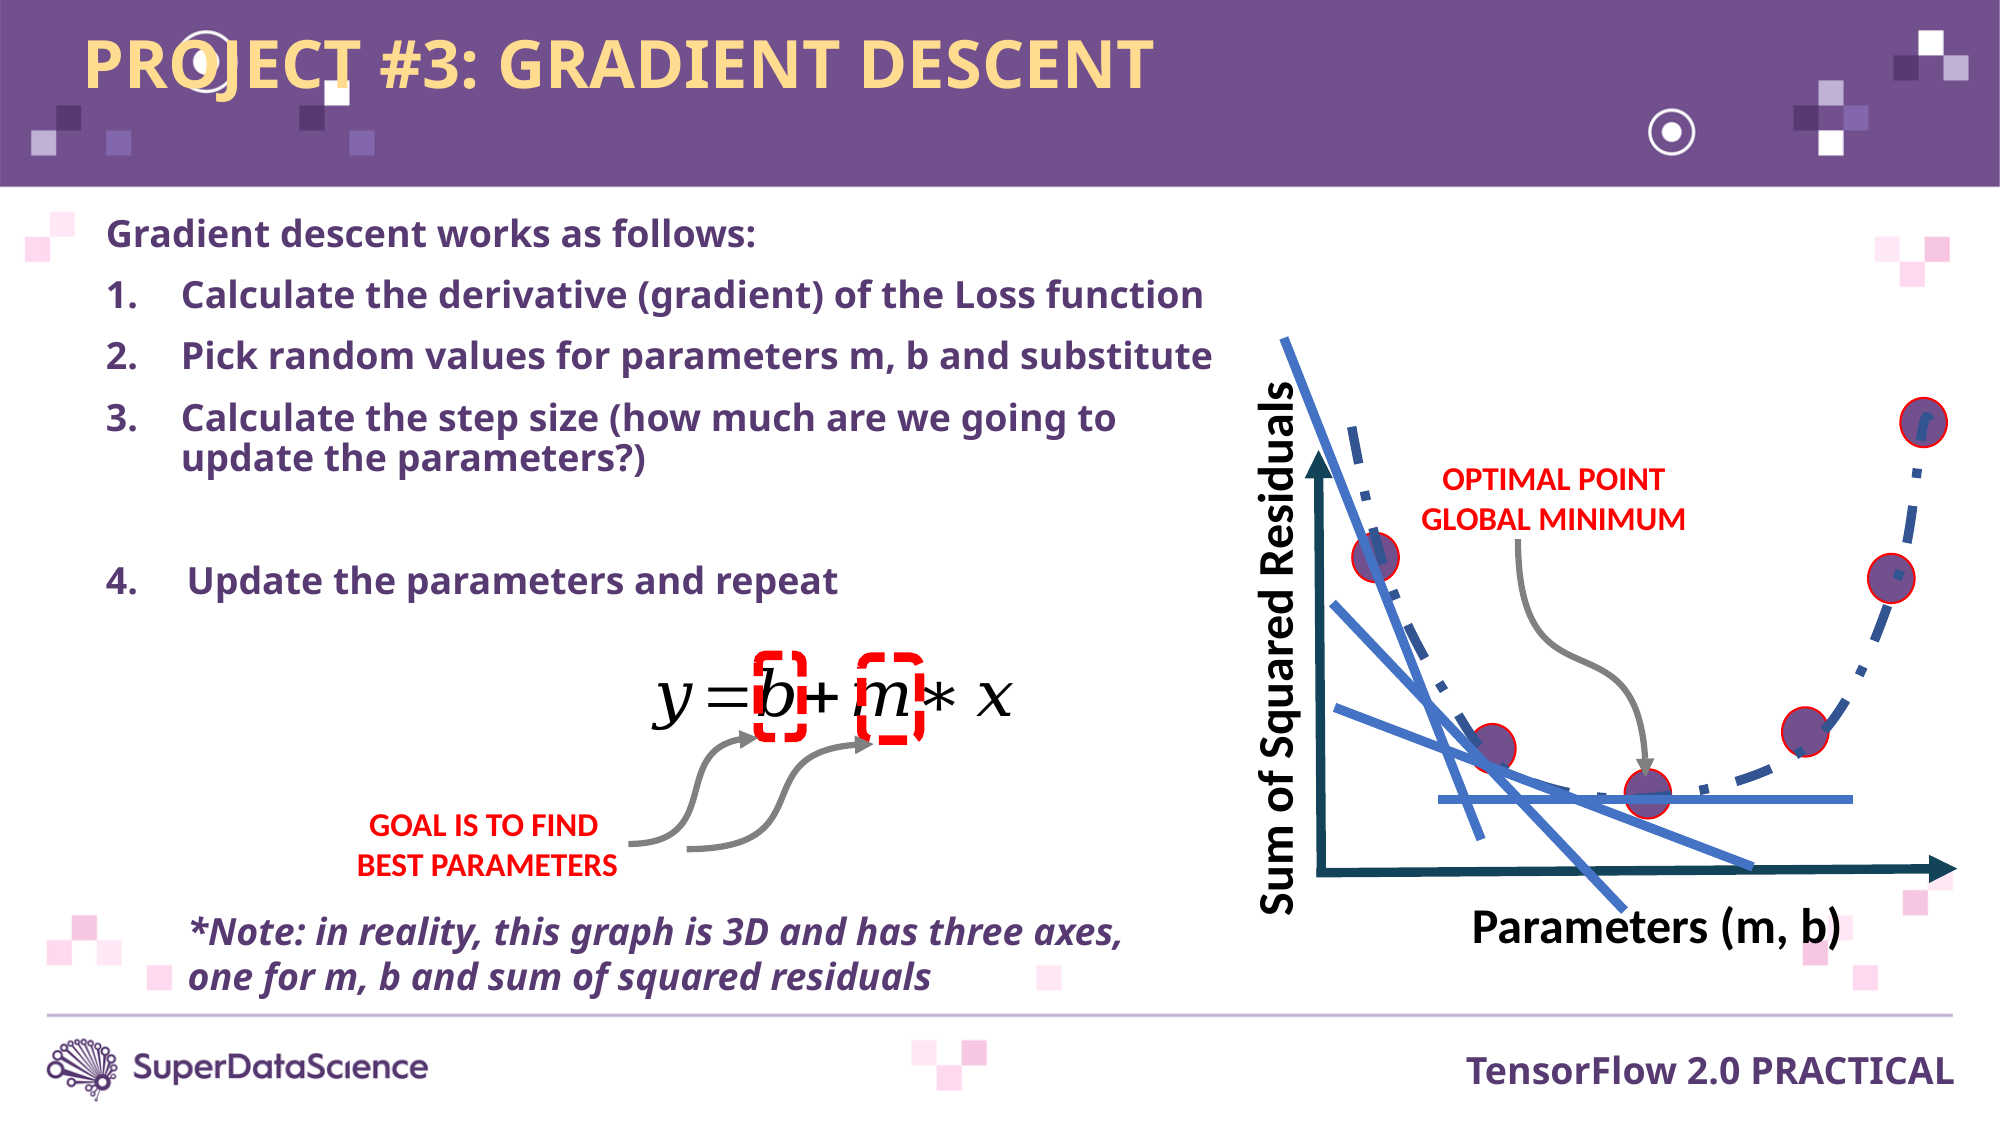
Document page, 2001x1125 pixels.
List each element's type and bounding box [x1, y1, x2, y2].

text_box [686, 744, 874, 850]
text_box [1332, 602, 1625, 911]
text_box [1462, 594, 1701, 723]
text_box [1318, 840, 1322, 877]
text_box [628, 737, 759, 844]
text_box [1322, 868, 1332, 873]
text_box [1334, 707, 1754, 867]
text_box [1283, 337, 1482, 840]
picture [0, 0, 2000, 1125]
text_box [1625, 868, 1958, 873]
